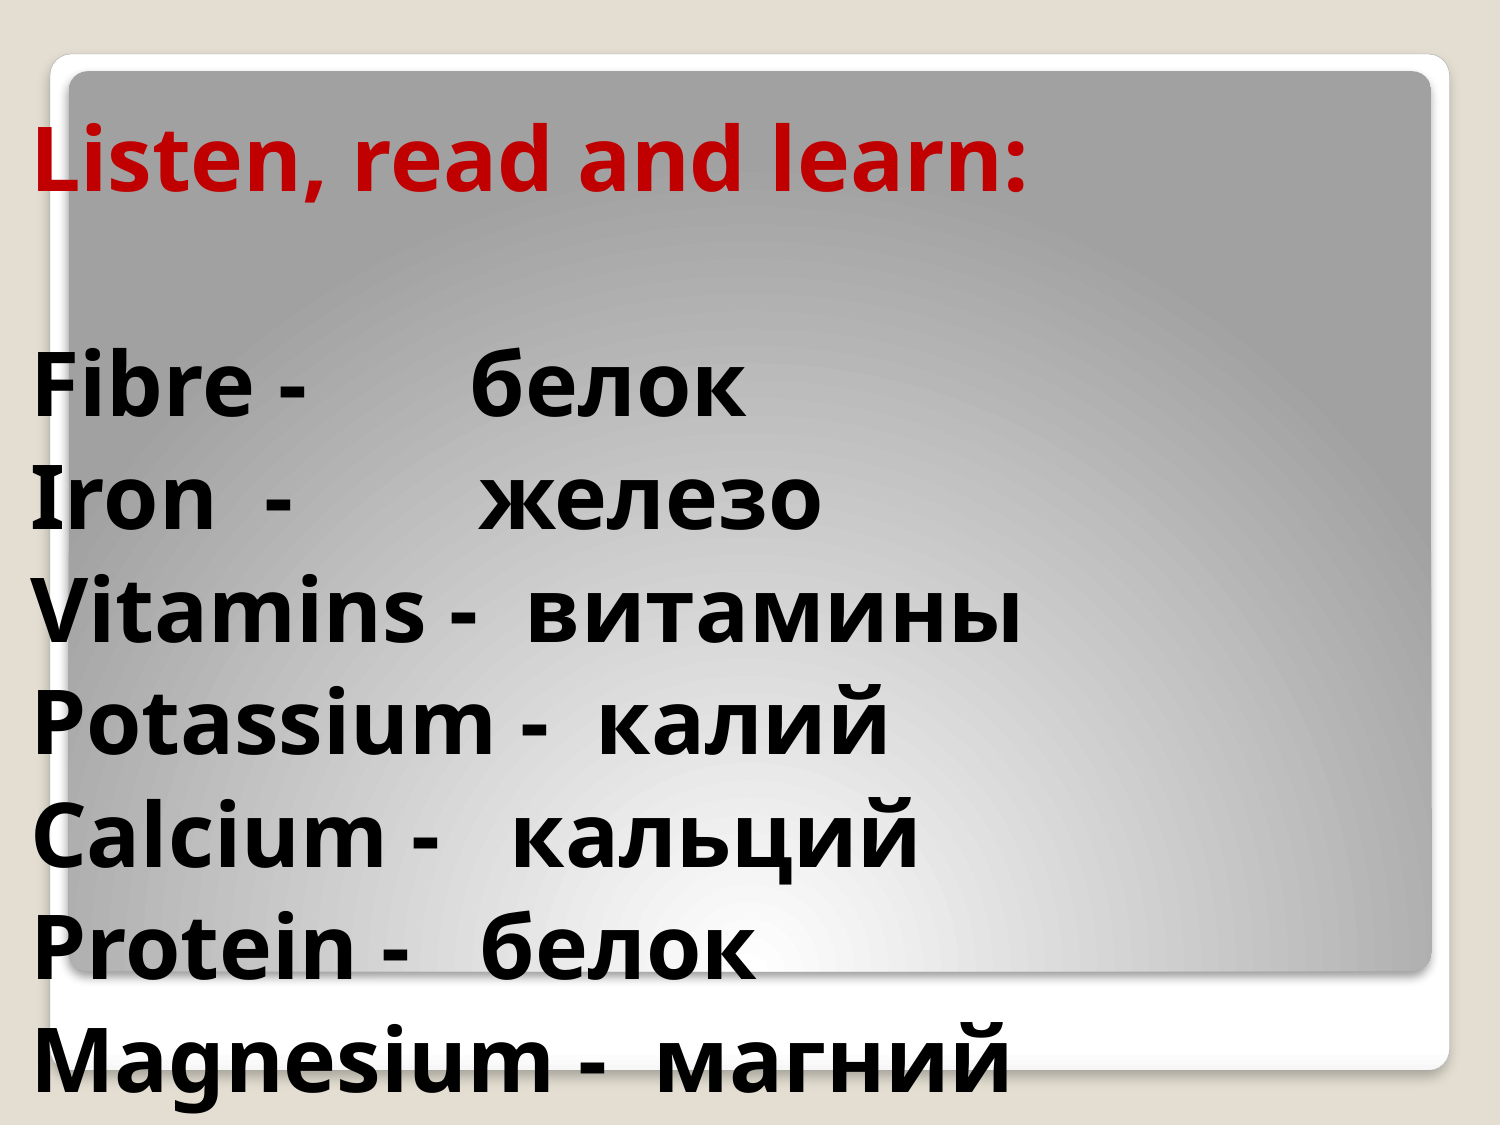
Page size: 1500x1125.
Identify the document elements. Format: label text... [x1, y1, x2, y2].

list Listen, read and learn: Fibre - белок Iron - железо Vitamins - витамины Potassium - калий Calcium - кальций Protein - белок Magnesium - магний [0, 86, 1500, 1125]
